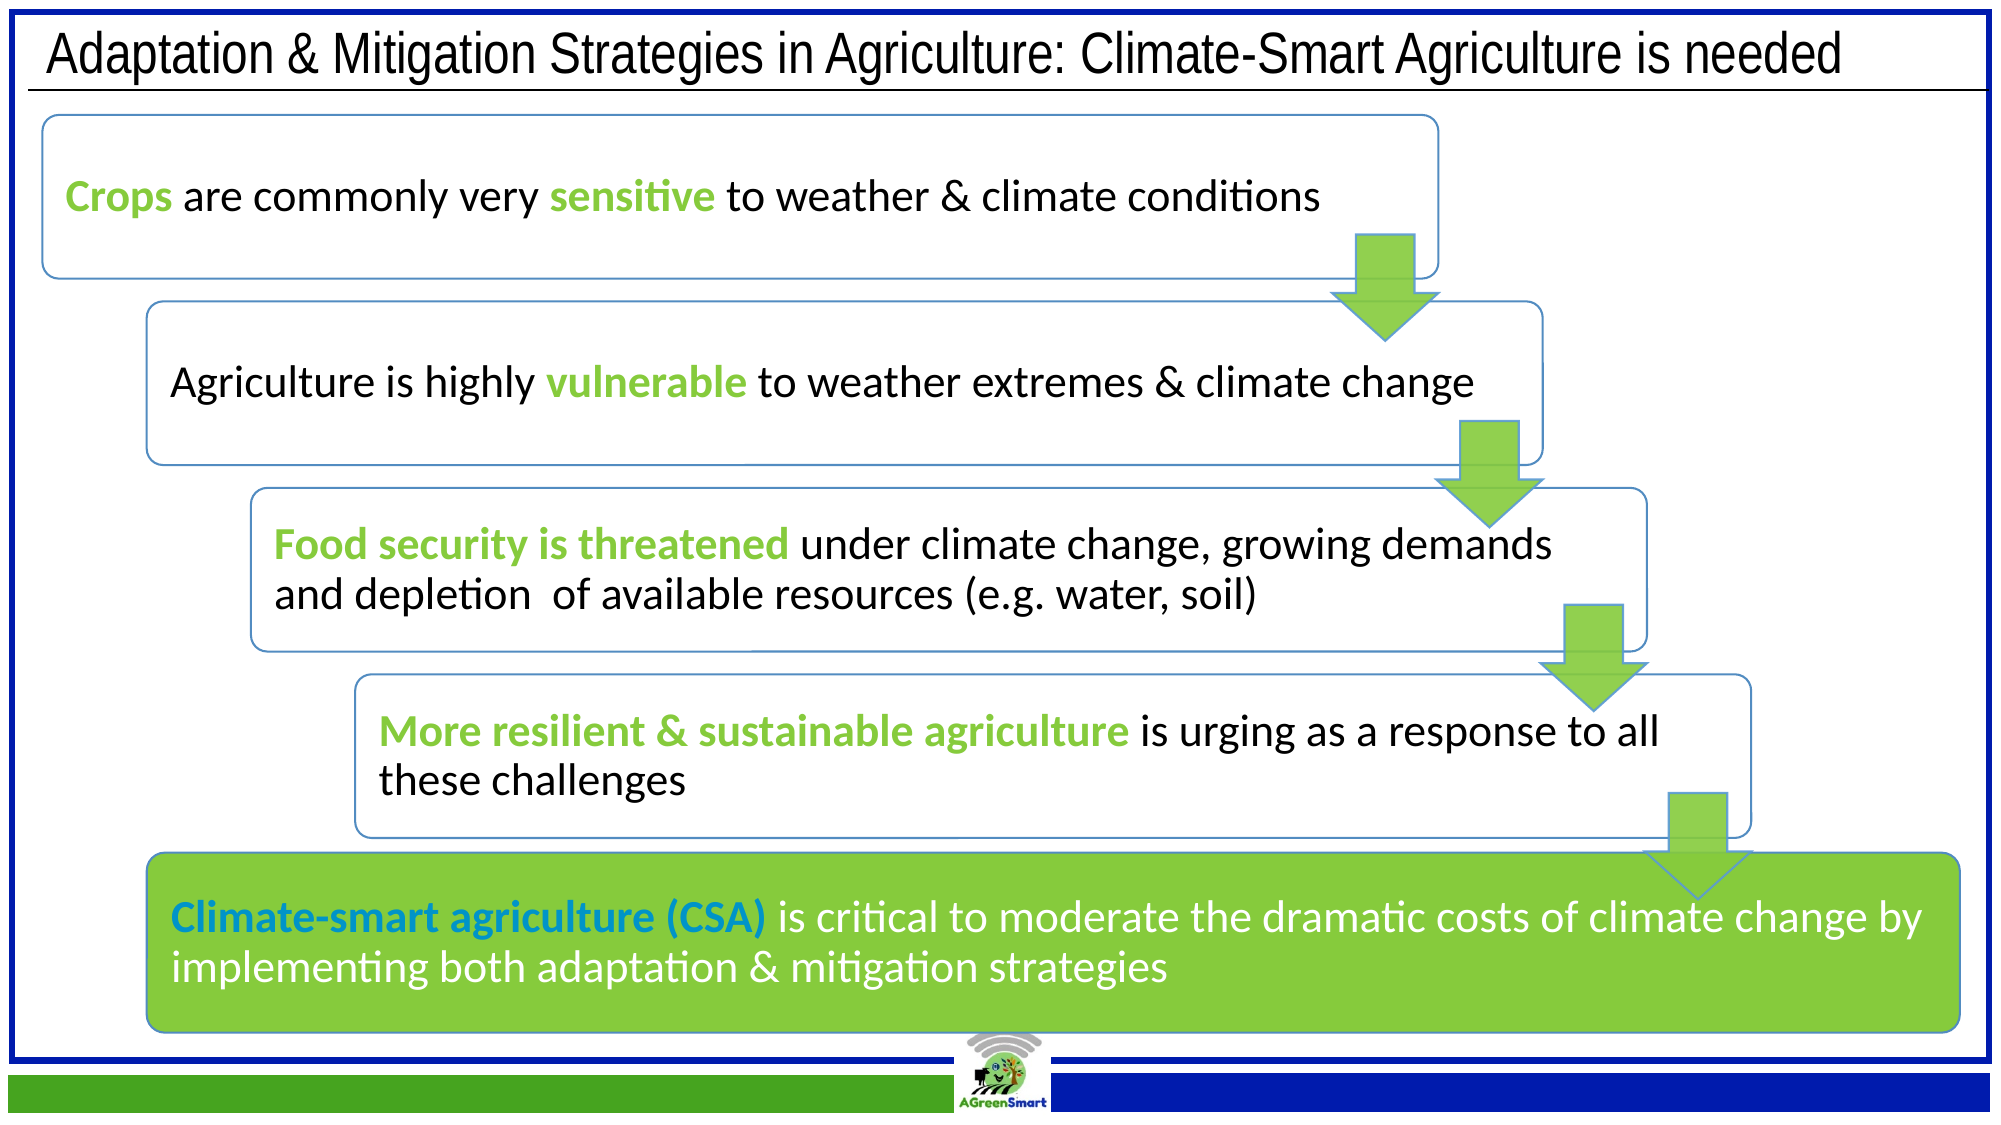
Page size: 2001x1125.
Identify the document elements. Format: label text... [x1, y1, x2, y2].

title Adaptation & Mitigation Strategies in Agriculture: Climate-Smart Agriculture is needed [31, 12, 1977, 97]
picture [954, 1034, 1051, 1116]
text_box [146, 118, 1960, 1029]
